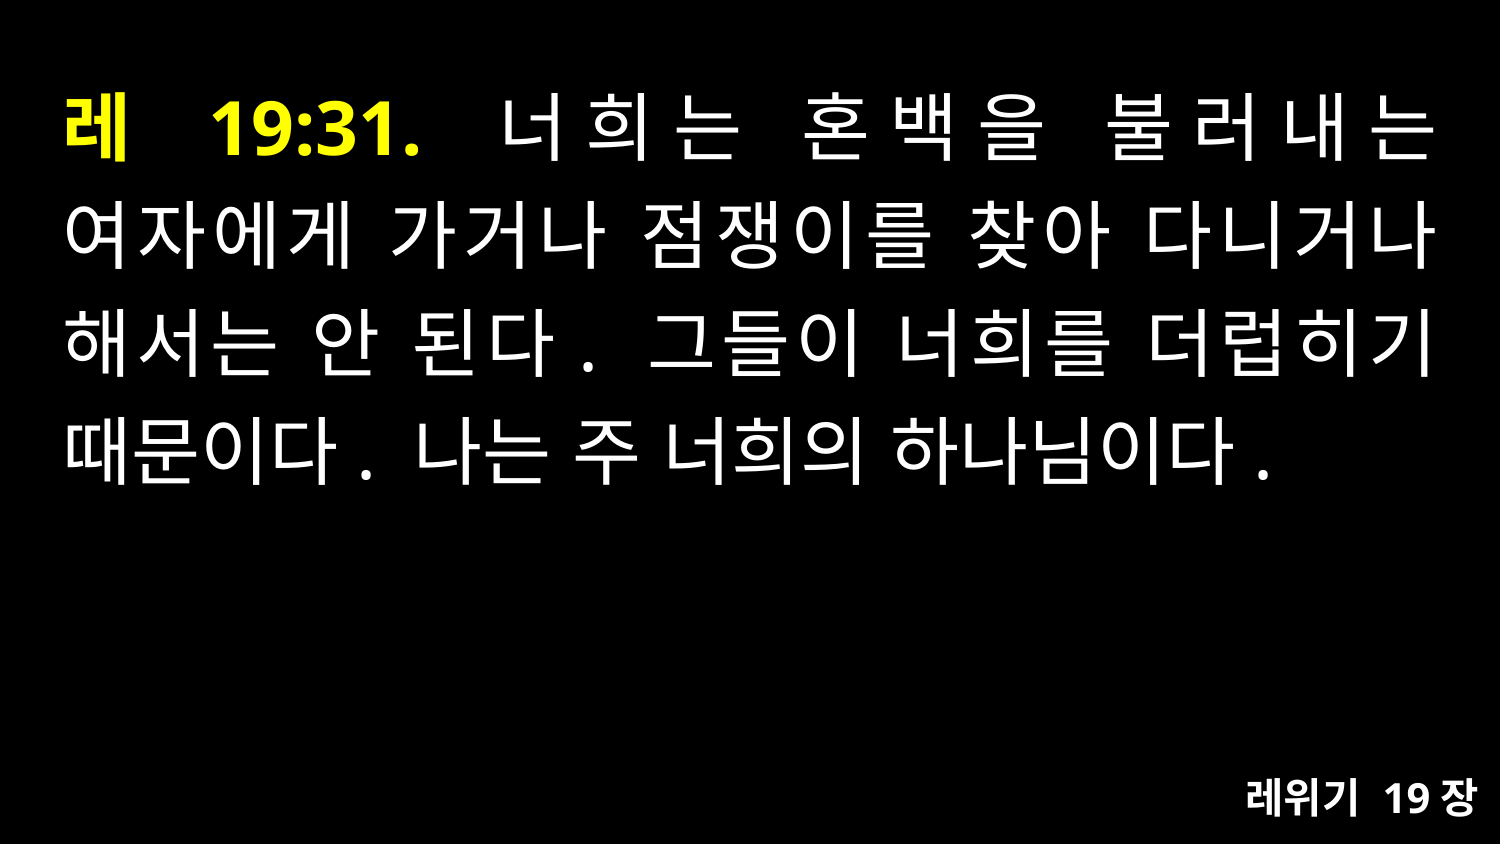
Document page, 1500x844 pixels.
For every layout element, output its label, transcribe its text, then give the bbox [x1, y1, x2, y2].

subtitle 레위기 19장 [916, 770, 1500, 844]
title 레 19:31. 너희는 혼백을 불러내는 여자에게 가거나 점쟁이를 찾아 다니거나 해서는 안 된다. 그들이 너희를 더럽히기 때문이다. 나는 주 너희의 하나님이다. [0, 0, 1500, 844]
